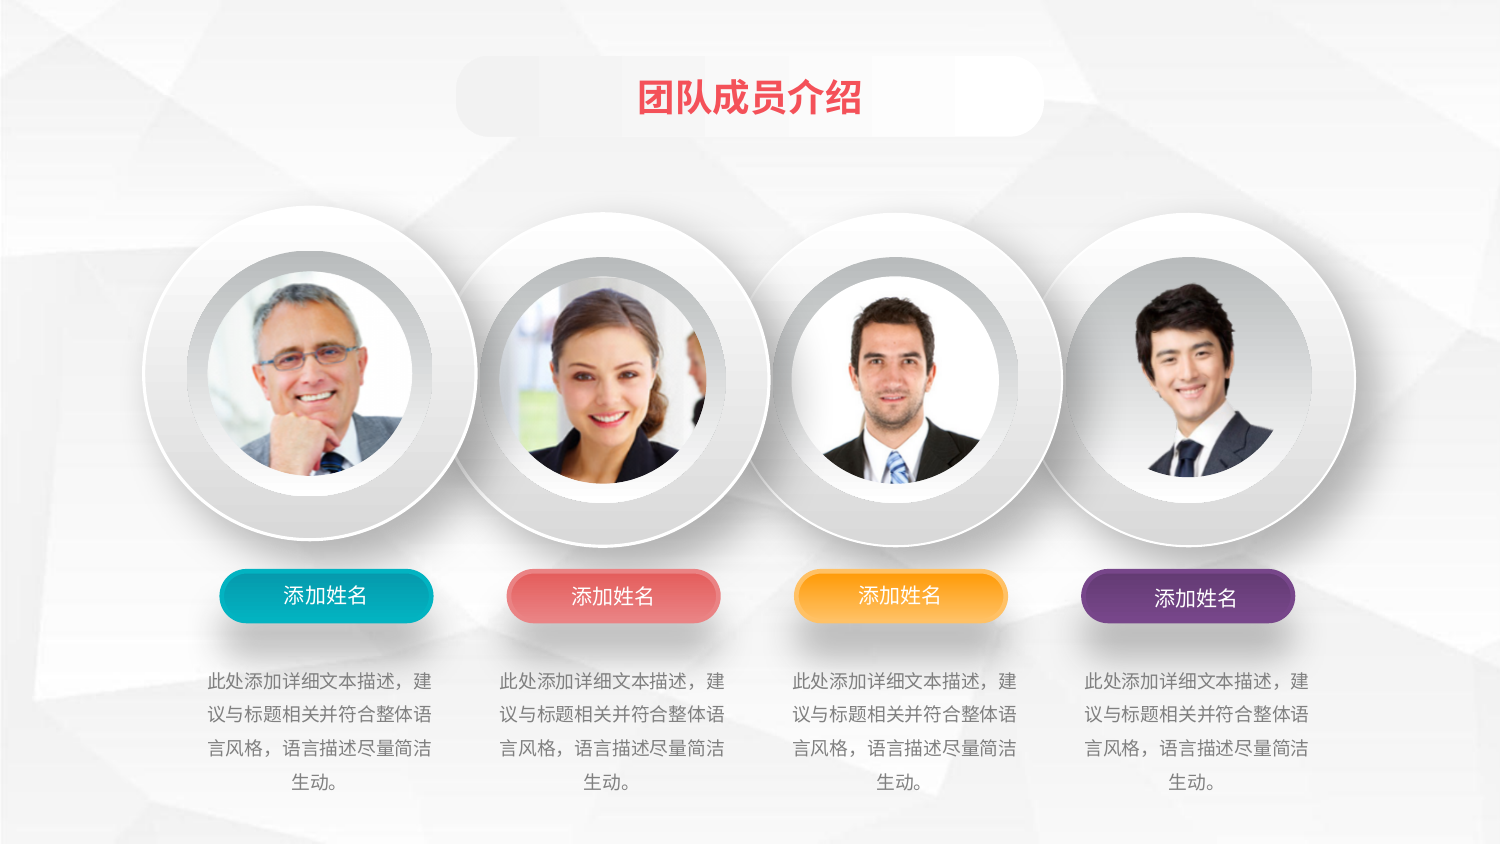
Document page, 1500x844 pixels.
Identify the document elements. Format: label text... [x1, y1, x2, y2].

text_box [796, 571, 1006, 621]
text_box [1063, 213, 1355, 547]
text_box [436, 213, 769, 547]
picture [0, 0, 1500, 844]
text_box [508, 571, 719, 621]
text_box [769, 213, 1063, 547]
text_box 此处添加详细文本描述，建议与标题相关并符合整体语言风格，语言描述尽量简洁生动。 [768, 650, 1041, 801]
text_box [1083, 571, 1293, 621]
text_box 团队成员介绍 [454, 54, 1046, 138]
text_box 此处添加详细文本描述，建议与标题相关并符合整体语言风格，语言描述尽量简洁生动。 [475, 650, 749, 801]
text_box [143, 207, 477, 540]
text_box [221, 571, 432, 621]
text_box 此处添加详细文本描述，建议与标题相关并符合整体语言风格，语言描述尽量简洁生动。 [1060, 650, 1334, 801]
text_box 此处添加详细文本描述，建议与标题相关并符合整体语言风格，语言描述尽量简洁生动。 [183, 650, 457, 801]
